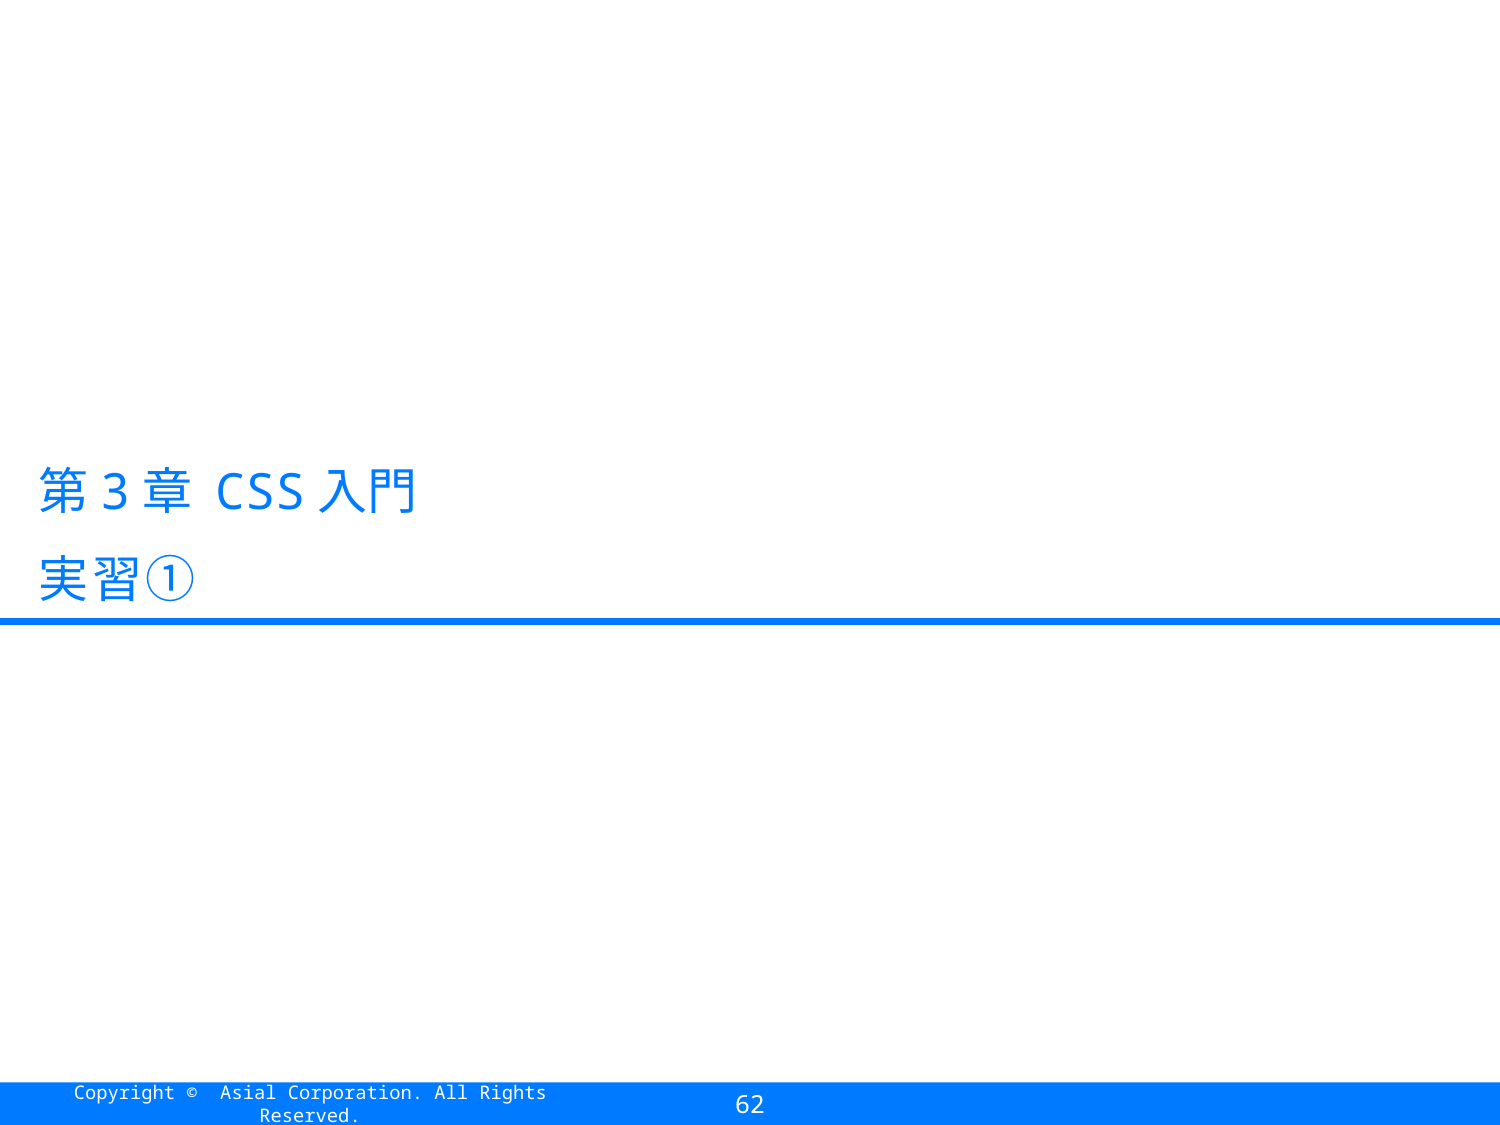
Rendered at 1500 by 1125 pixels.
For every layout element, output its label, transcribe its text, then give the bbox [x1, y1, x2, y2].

list 第3章 CSS入門 [23, 444, 1500, 536]
slide_number 62 [581, 1075, 919, 1125]
title 実習① [23, 538, 1500, 616]
